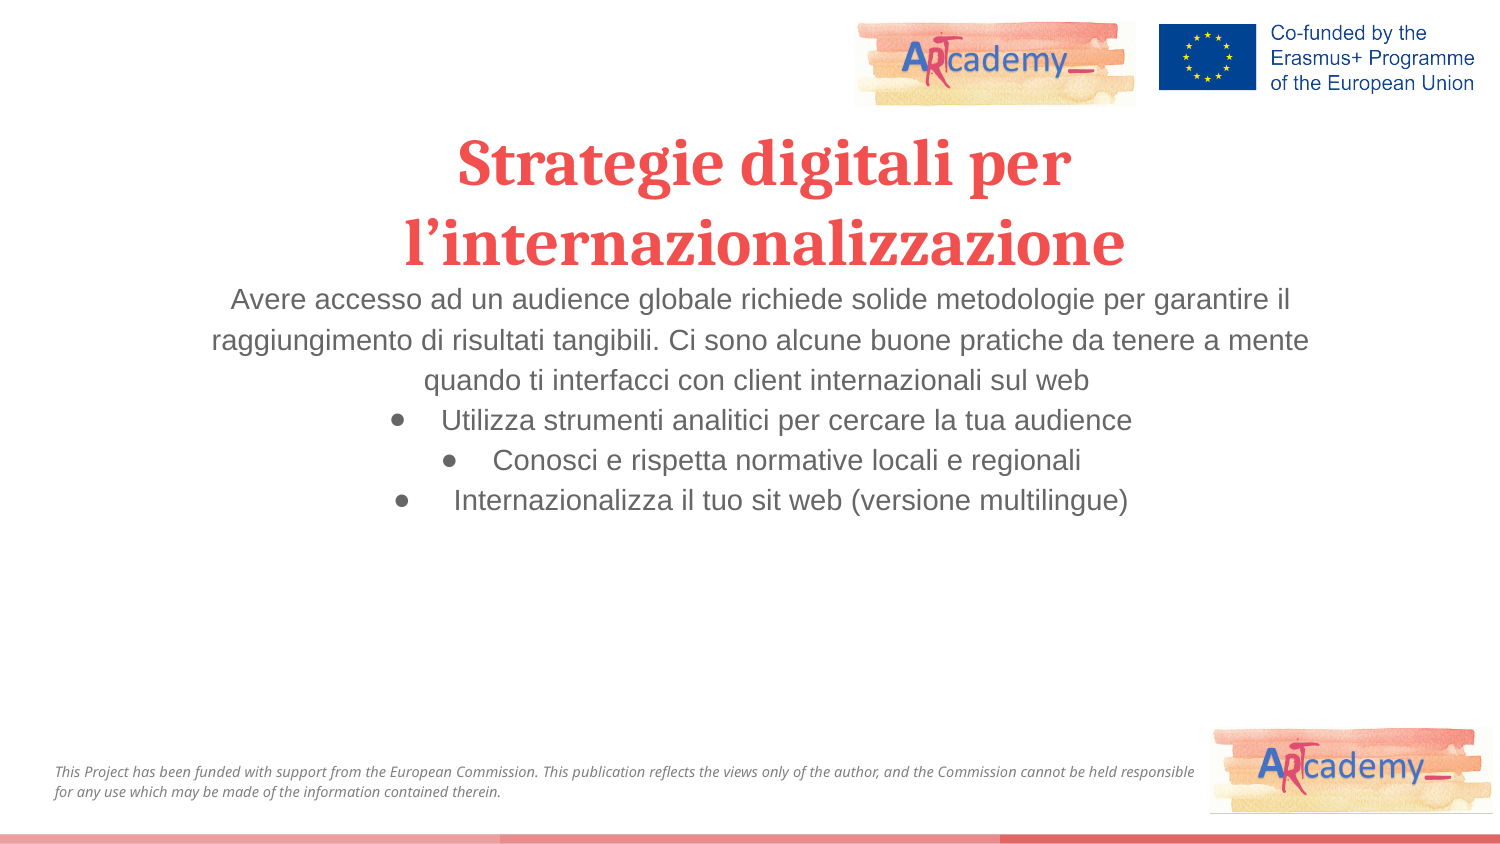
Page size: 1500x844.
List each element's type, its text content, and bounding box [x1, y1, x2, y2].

picture [1210, 709, 1493, 844]
list Avere accesso ad un audience globale richiede solide metodologie per garantire il raggiungimento di risultati tangibili. Ci sono alcune buone pratiche da tenere a mente quando ti interfacci con client internazionali sul web Utilizza strumenti analitici per cercare la tua audience Conosci e rispetta normative locali e regionali Internazionalizza il tuo sit web (versione multilingue) [164, 260, 1336, 666]
title Strategie digitali per l’internazionalizzazione [180, 86, 1352, 294]
picture [854, 2, 1137, 138]
picture [1158, 24, 1474, 94]
text_box This Project has been funded with support from the European Commission. This publication reflects the views only of the author, and the Commission cannot be held responsible for any use which may be made of the information contained therein. [39, 754, 1205, 799]
